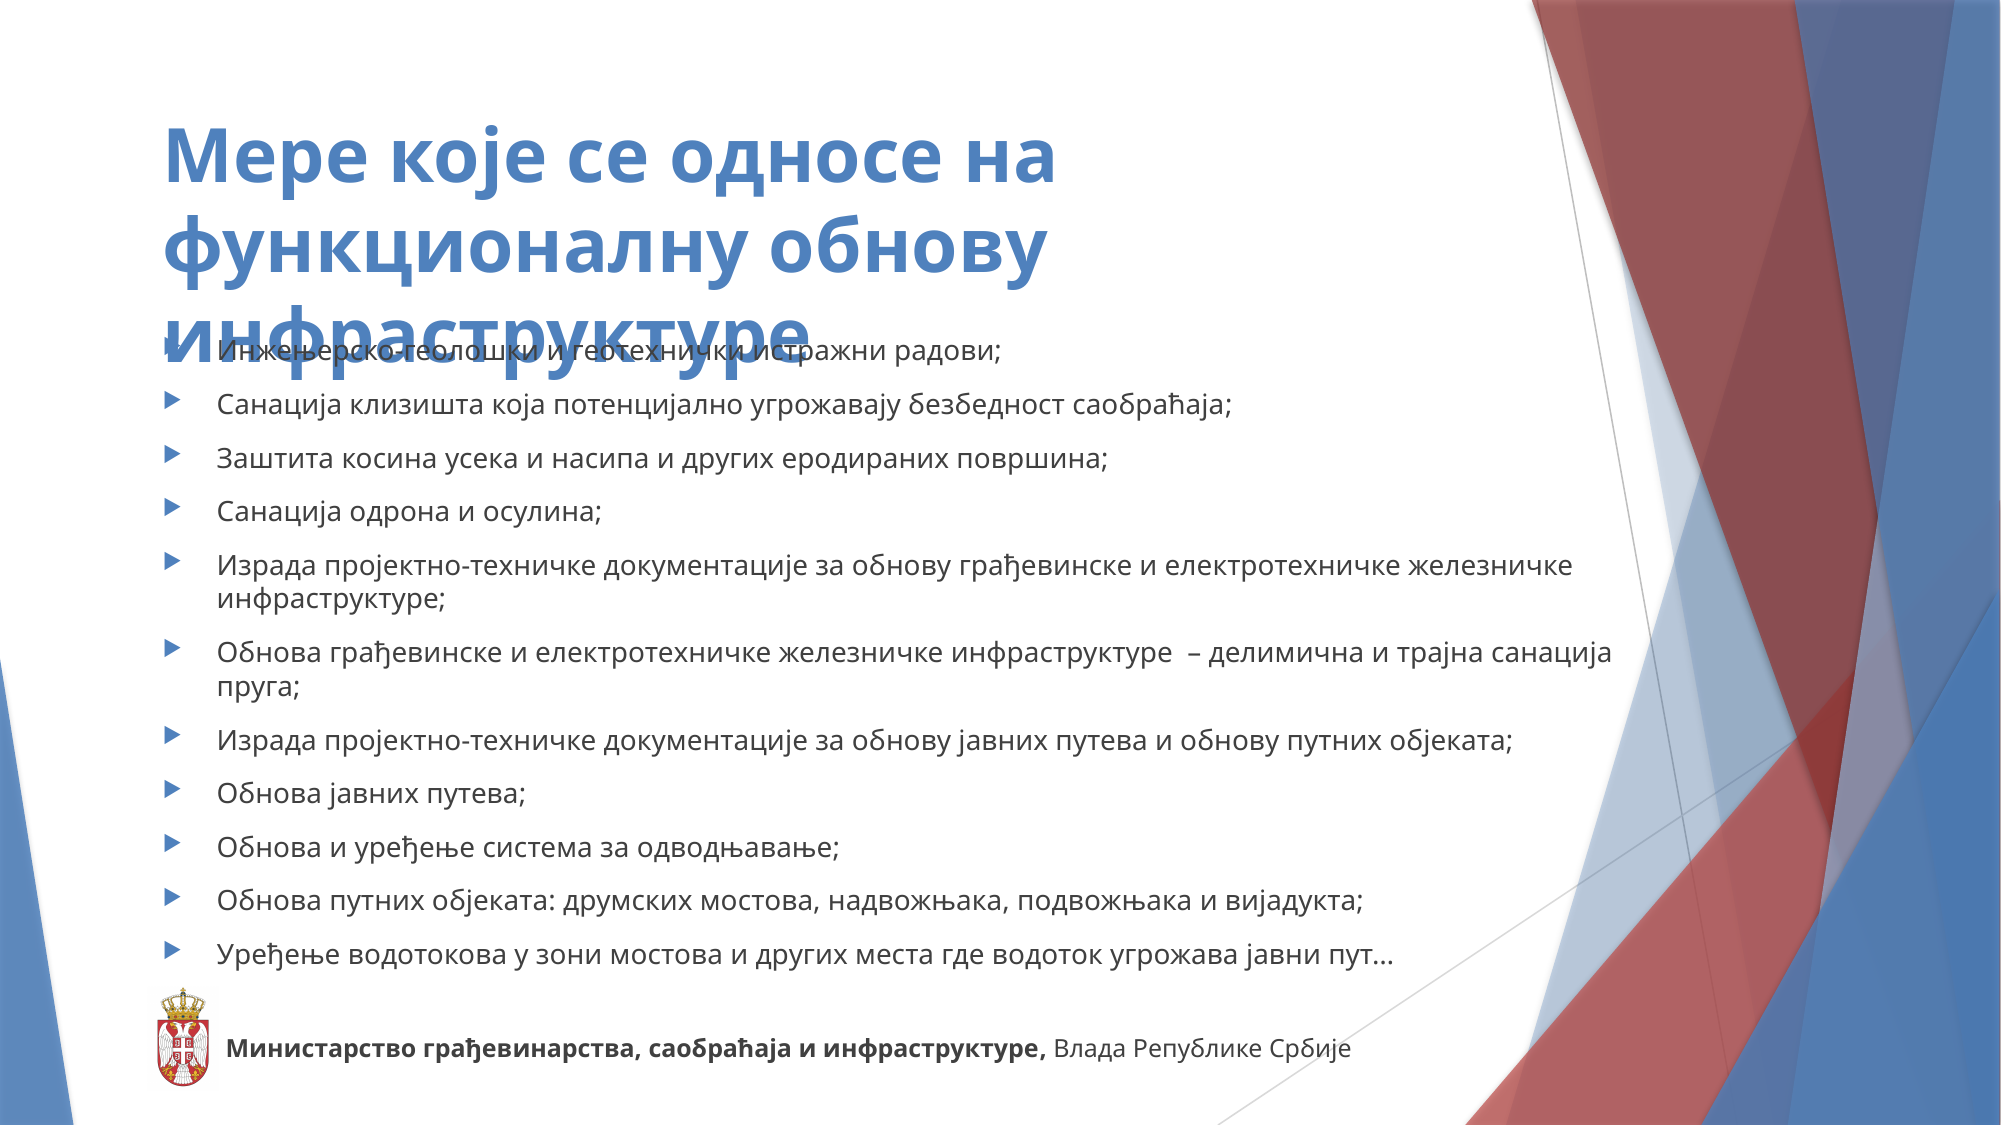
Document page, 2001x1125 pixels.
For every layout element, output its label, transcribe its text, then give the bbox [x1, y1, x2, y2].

picture [147, 986, 219, 1091]
title Мере које се односе на функционалну обнову инфраструктуре [147, 99, 1595, 257]
text_box Министарство грађевинарства, саобраћаја и инфраструктуре, Влада Републике Србије [210, 1025, 1387, 1105]
list Инжењерско-геолошки и геотехнички истражни радови; Санација клизишта која потенцијално угрожавају безбедност саобраћаја; Заштита косина усека и насипа и других еродираних површина; Санација одрона и осулина; Израда пројектно-техничке документације за обнову грађевинске и електротехничке железничке инфраструктуре; Обнова грађевинске и електротехничке железничке инфраструктуре – делимична и трајна санација пруга; Израда пројектно-техничке документације за обнову јавних путева и обнову путних објеката; Обнова јавних путева; Обнова и уређење система за одводњавање; Обнова путних објеката: друмских мостова, надвожњака, подвожњака и вијадукта; Уређење водотокова у зони мостова и других места где водоток угрожава јавни пут… [147, 257, 1675, 982]
